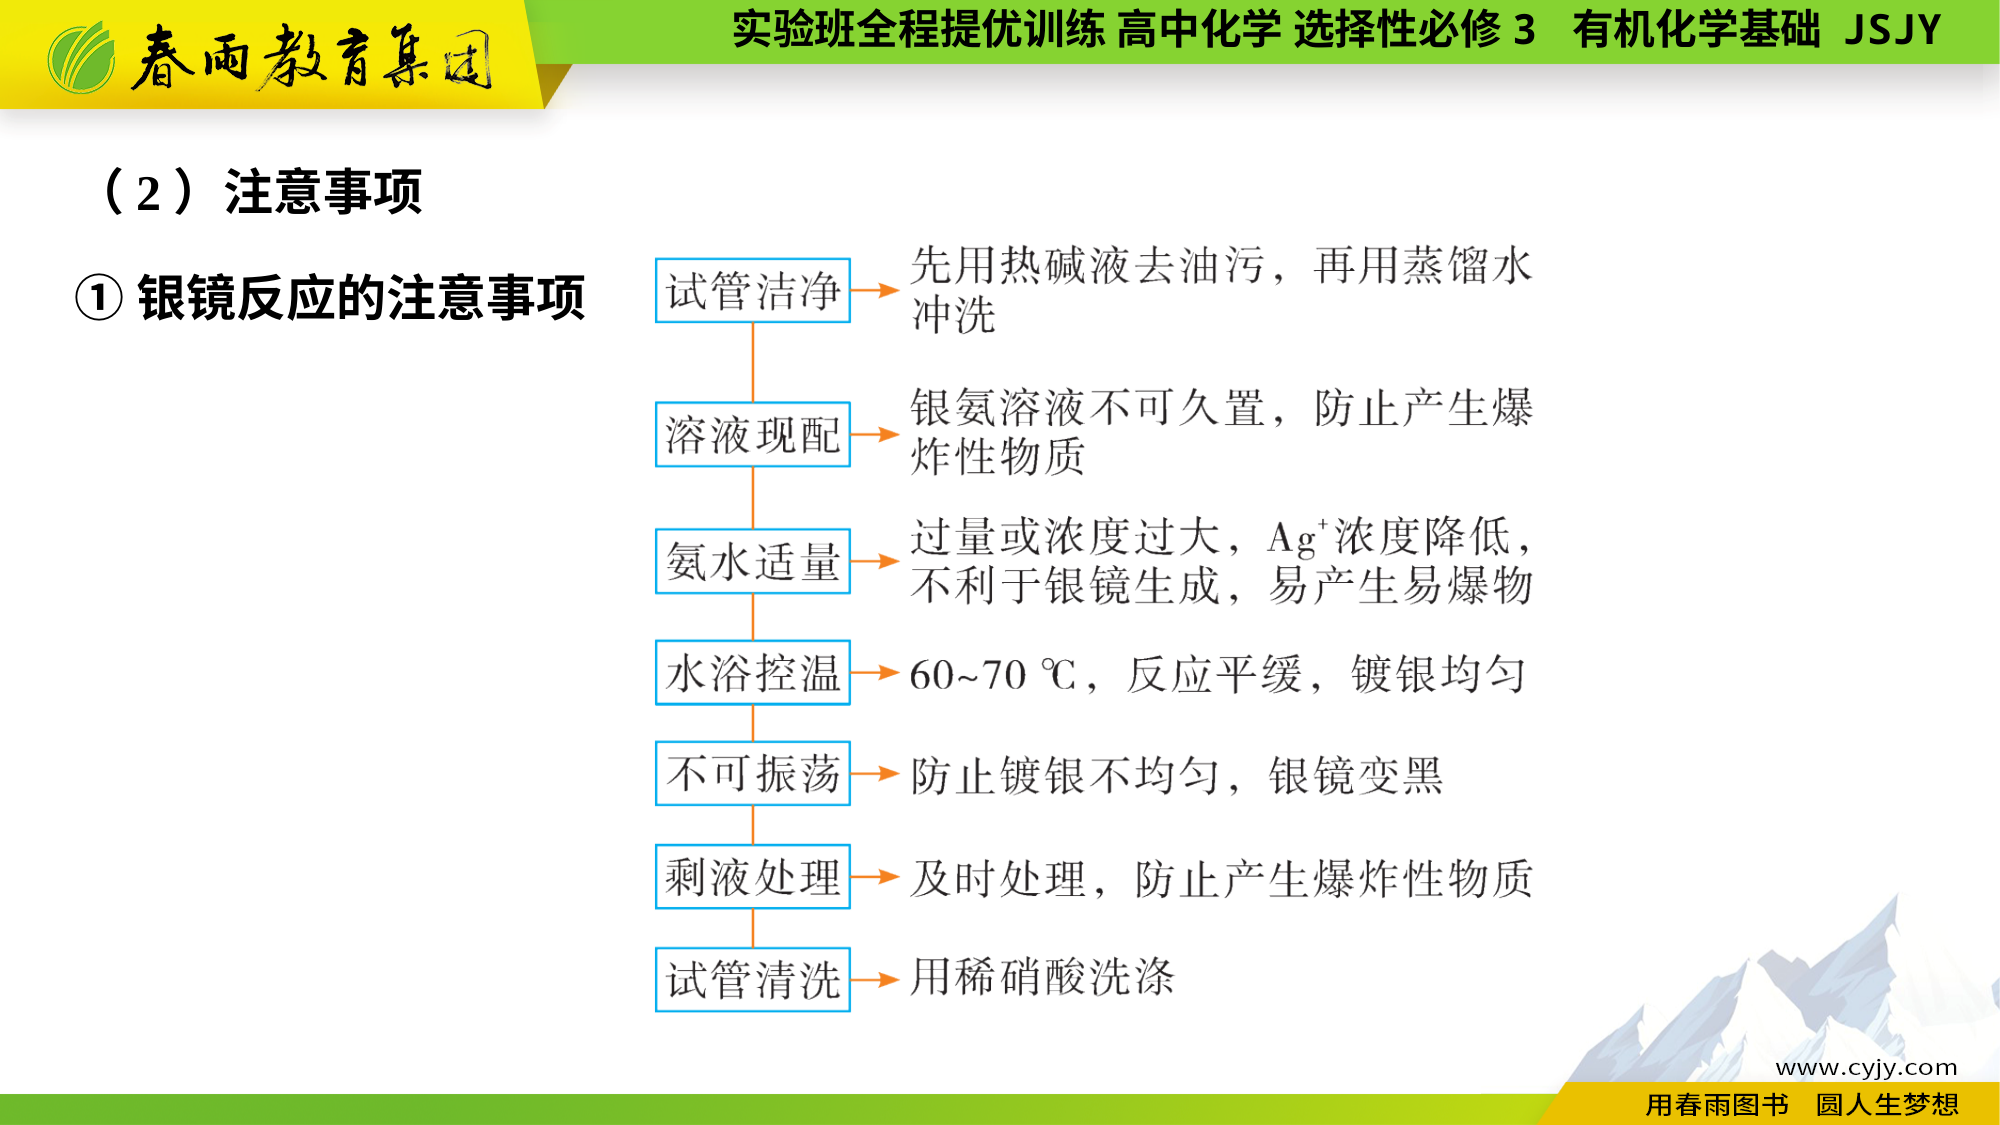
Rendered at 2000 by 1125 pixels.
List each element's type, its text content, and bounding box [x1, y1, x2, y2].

list （2）注意事项 ①银镜反应的注意事项 [59, 122, 1944, 325]
picture [0, 0, 2000, 1125]
